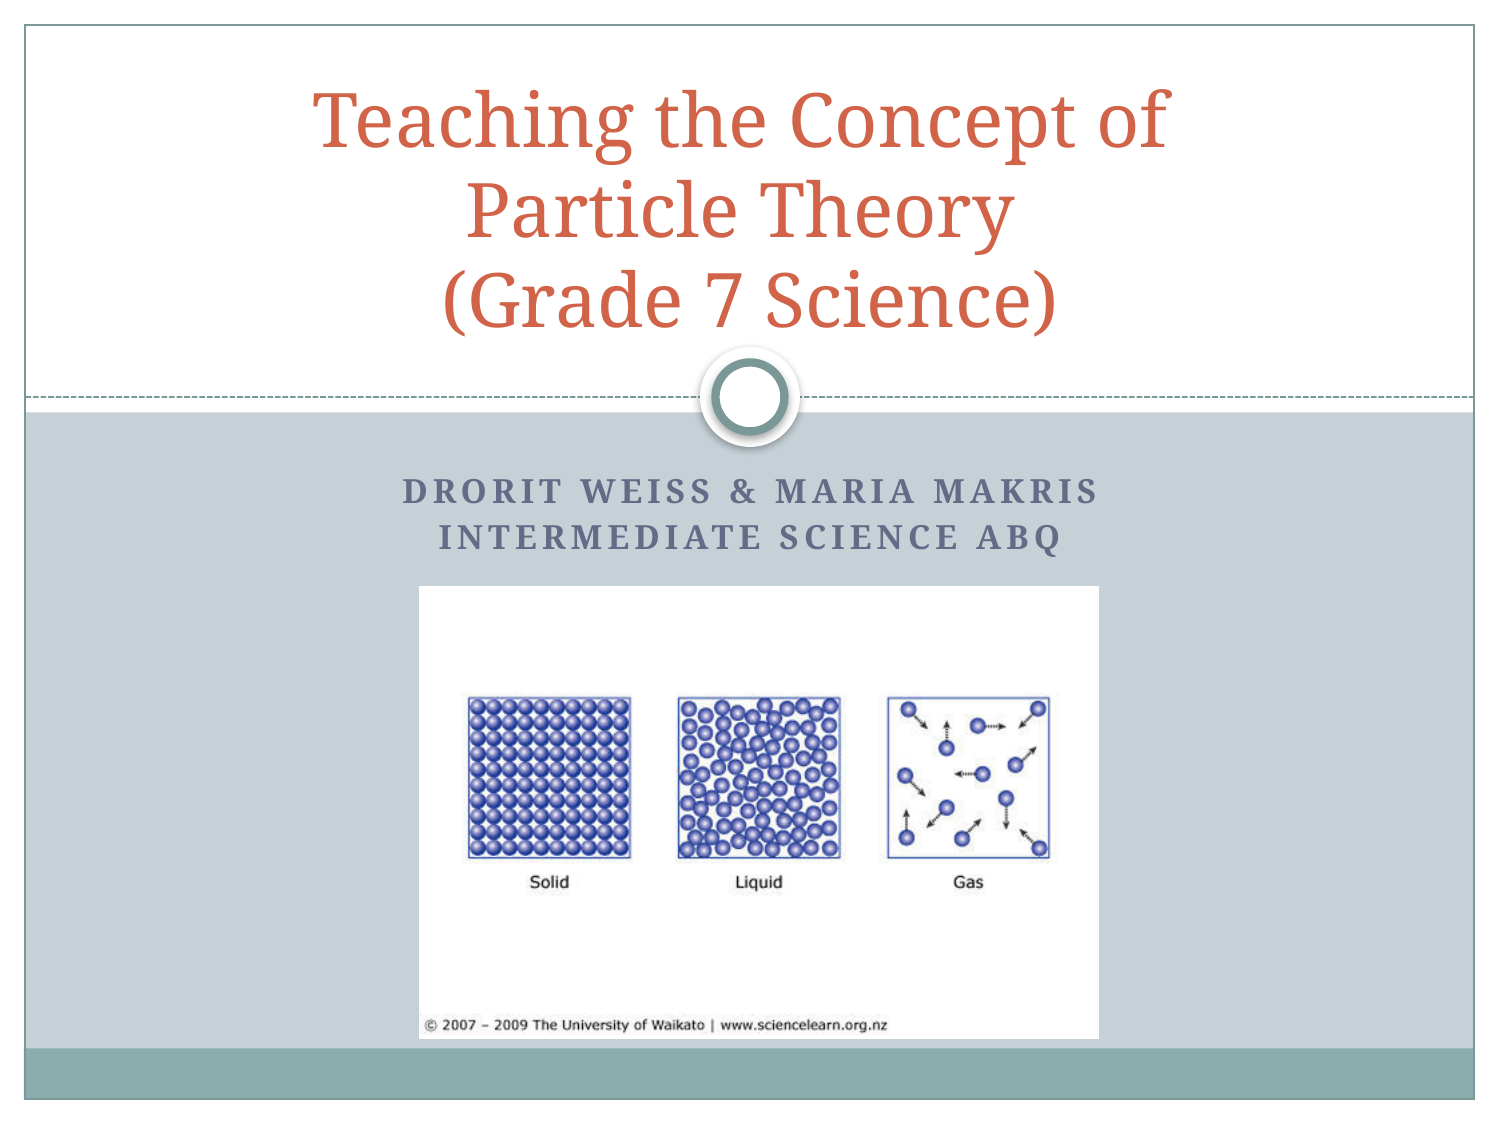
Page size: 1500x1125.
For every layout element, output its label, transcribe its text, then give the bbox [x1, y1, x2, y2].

subtitle Drorit Weiss & Maria Makris Intermediate science abq [225, 462, 1275, 750]
picture [418, 585, 1100, 1039]
title Teaching the Concept of Particle Theory (Grade 7 Science) [112, 62, 1388, 350]
